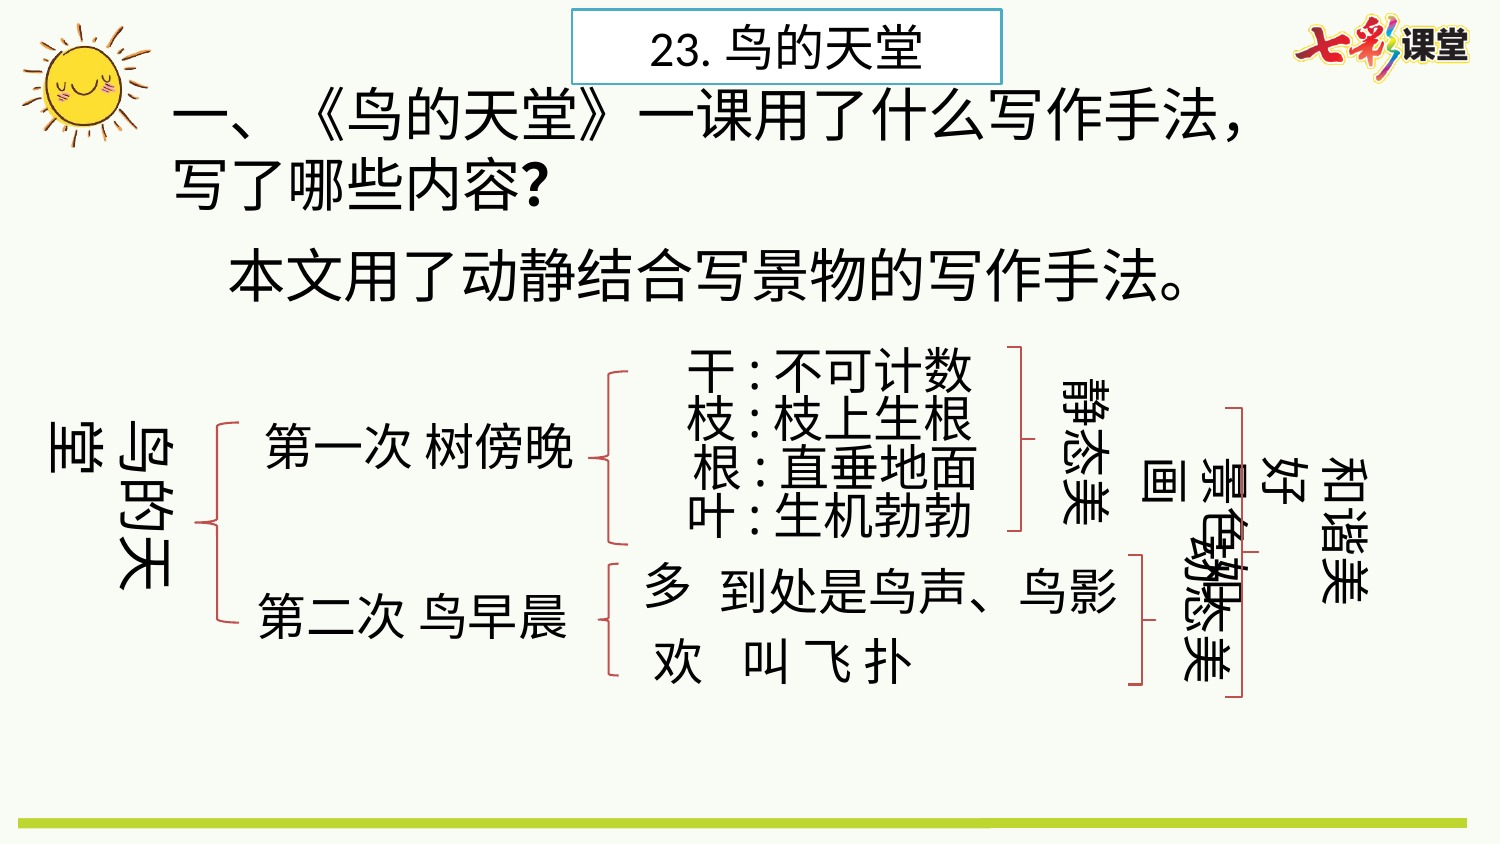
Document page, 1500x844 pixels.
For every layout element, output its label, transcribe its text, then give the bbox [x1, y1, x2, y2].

text_box [1007, 346, 1034, 532]
text_box 鸟的天堂 [89, 403, 191, 657]
text_box 第一次 树傍晚 [248, 407, 590, 483]
text_box [1225, 686, 1243, 698]
picture [1291, 9, 1472, 87]
picture [0, 0, 173, 172]
text_box 叫 飞 扑 [726, 622, 957, 698]
text_box 23.鸟的天堂 [571, 8, 1003, 85]
text_box 动态美 [1155, 519, 1247, 686]
text_box [194, 421, 240, 624]
text_box 干:不可计数 [671, 332, 989, 380]
text_box [1128, 554, 1155, 686]
picture [18, 771, 1467, 844]
text_box 叶:生机勃勃 [671, 477, 989, 553]
text_box 根:直垂地面 [677, 429, 1007, 504]
text_box 第二次 鸟早晨 [242, 578, 584, 654]
text_box 本文用了动静结合写景物的写作手法。 [212, 231, 1311, 317]
text_box 枝:枝上生根 [671, 380, 989, 456]
text_box 到处是鸟声、鸟影 [703, 553, 1155, 628]
text_box 一、《鸟的天堂》一课用了什么写作手法，写了哪些内容？ [156, 70, 1319, 226]
text_box [587, 370, 629, 546]
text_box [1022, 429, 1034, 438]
text_box 多 [628, 547, 727, 622]
text_box 和谐美好 景色如画 [1243, 441, 1384, 657]
text_box 静态美 [1034, 363, 1126, 530]
text_box [1225, 407, 1243, 519]
text_box 根:直垂地面 [1022, 440, 1034, 504]
text_box 欢 [639, 622, 726, 698]
text_box [597, 562, 619, 677]
